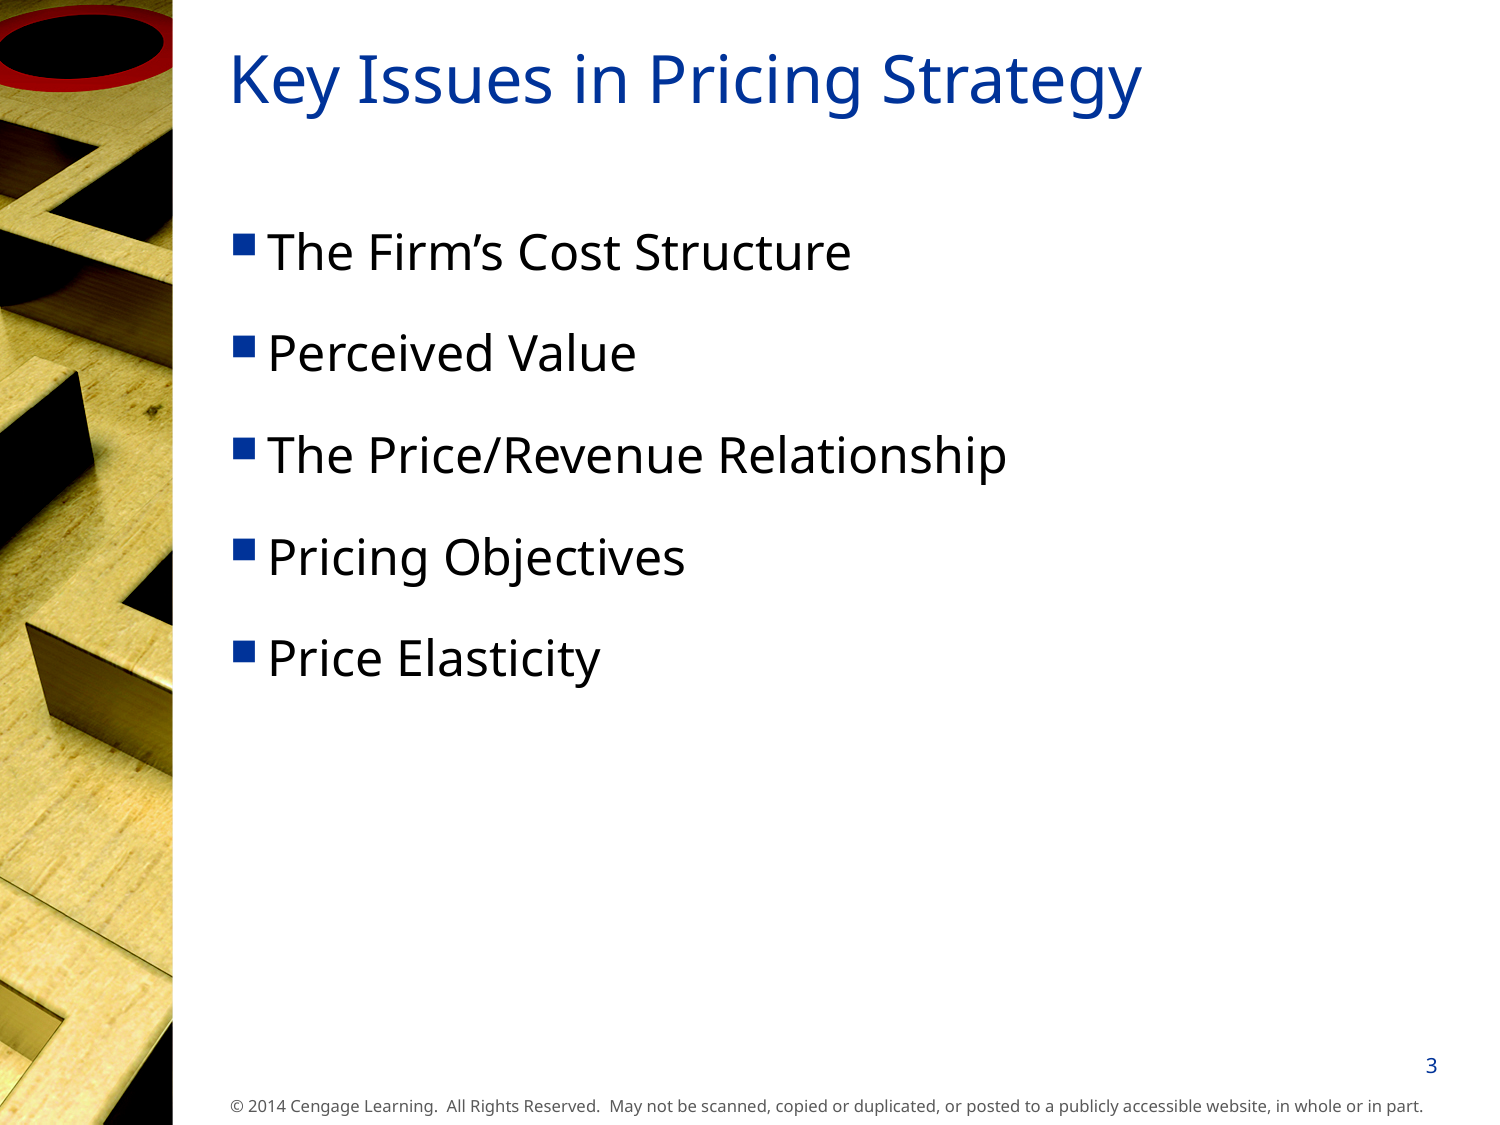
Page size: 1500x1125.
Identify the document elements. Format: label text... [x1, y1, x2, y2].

slide_number 3 [1386, 1037, 1478, 1097]
list The Firm’s Cost Structure Perceived Value The Price/Revenue Relationship Pricing Objectives Price Elasticity [215, 212, 1478, 981]
title Key Issues in Pricing Strategy [213, 29, 1454, 213]
picture [0, 0, 173, 1125]
